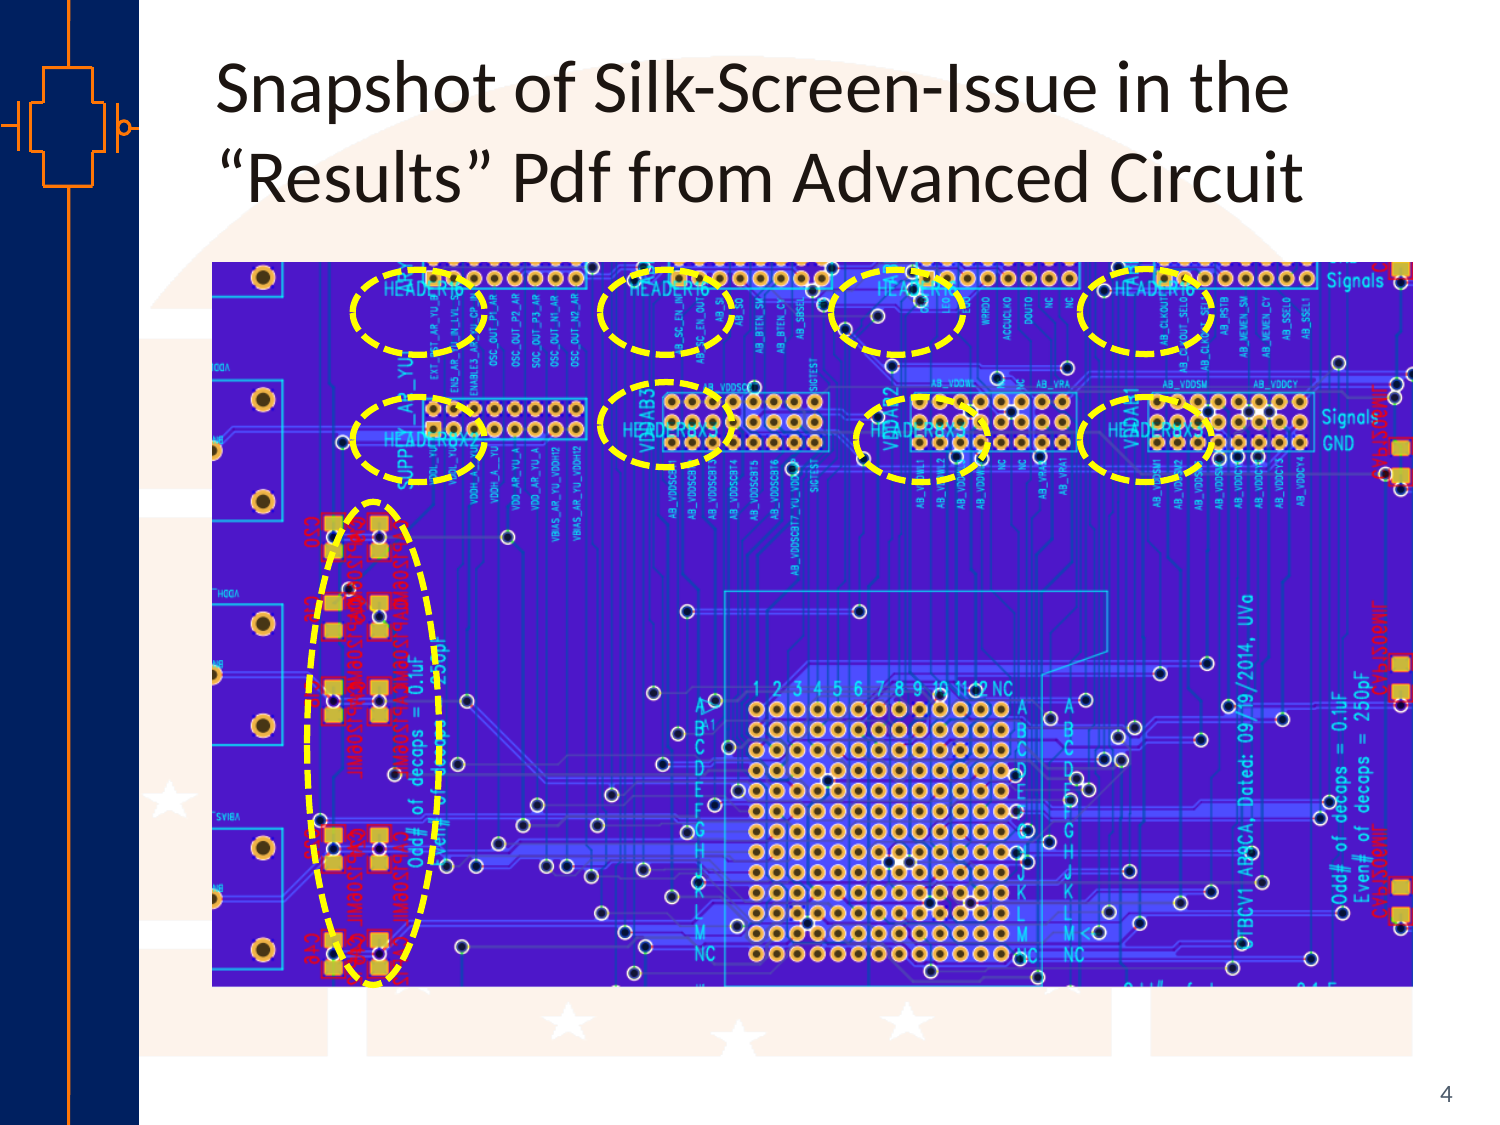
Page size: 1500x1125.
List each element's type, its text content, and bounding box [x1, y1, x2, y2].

title Snapshot of Silk-Screen-Issue in the “Results” Pdf from Advanced Circuit [200, 37, 1388, 225]
slide_number 4 [1425, 1062, 1488, 1123]
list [212, 262, 1413, 988]
